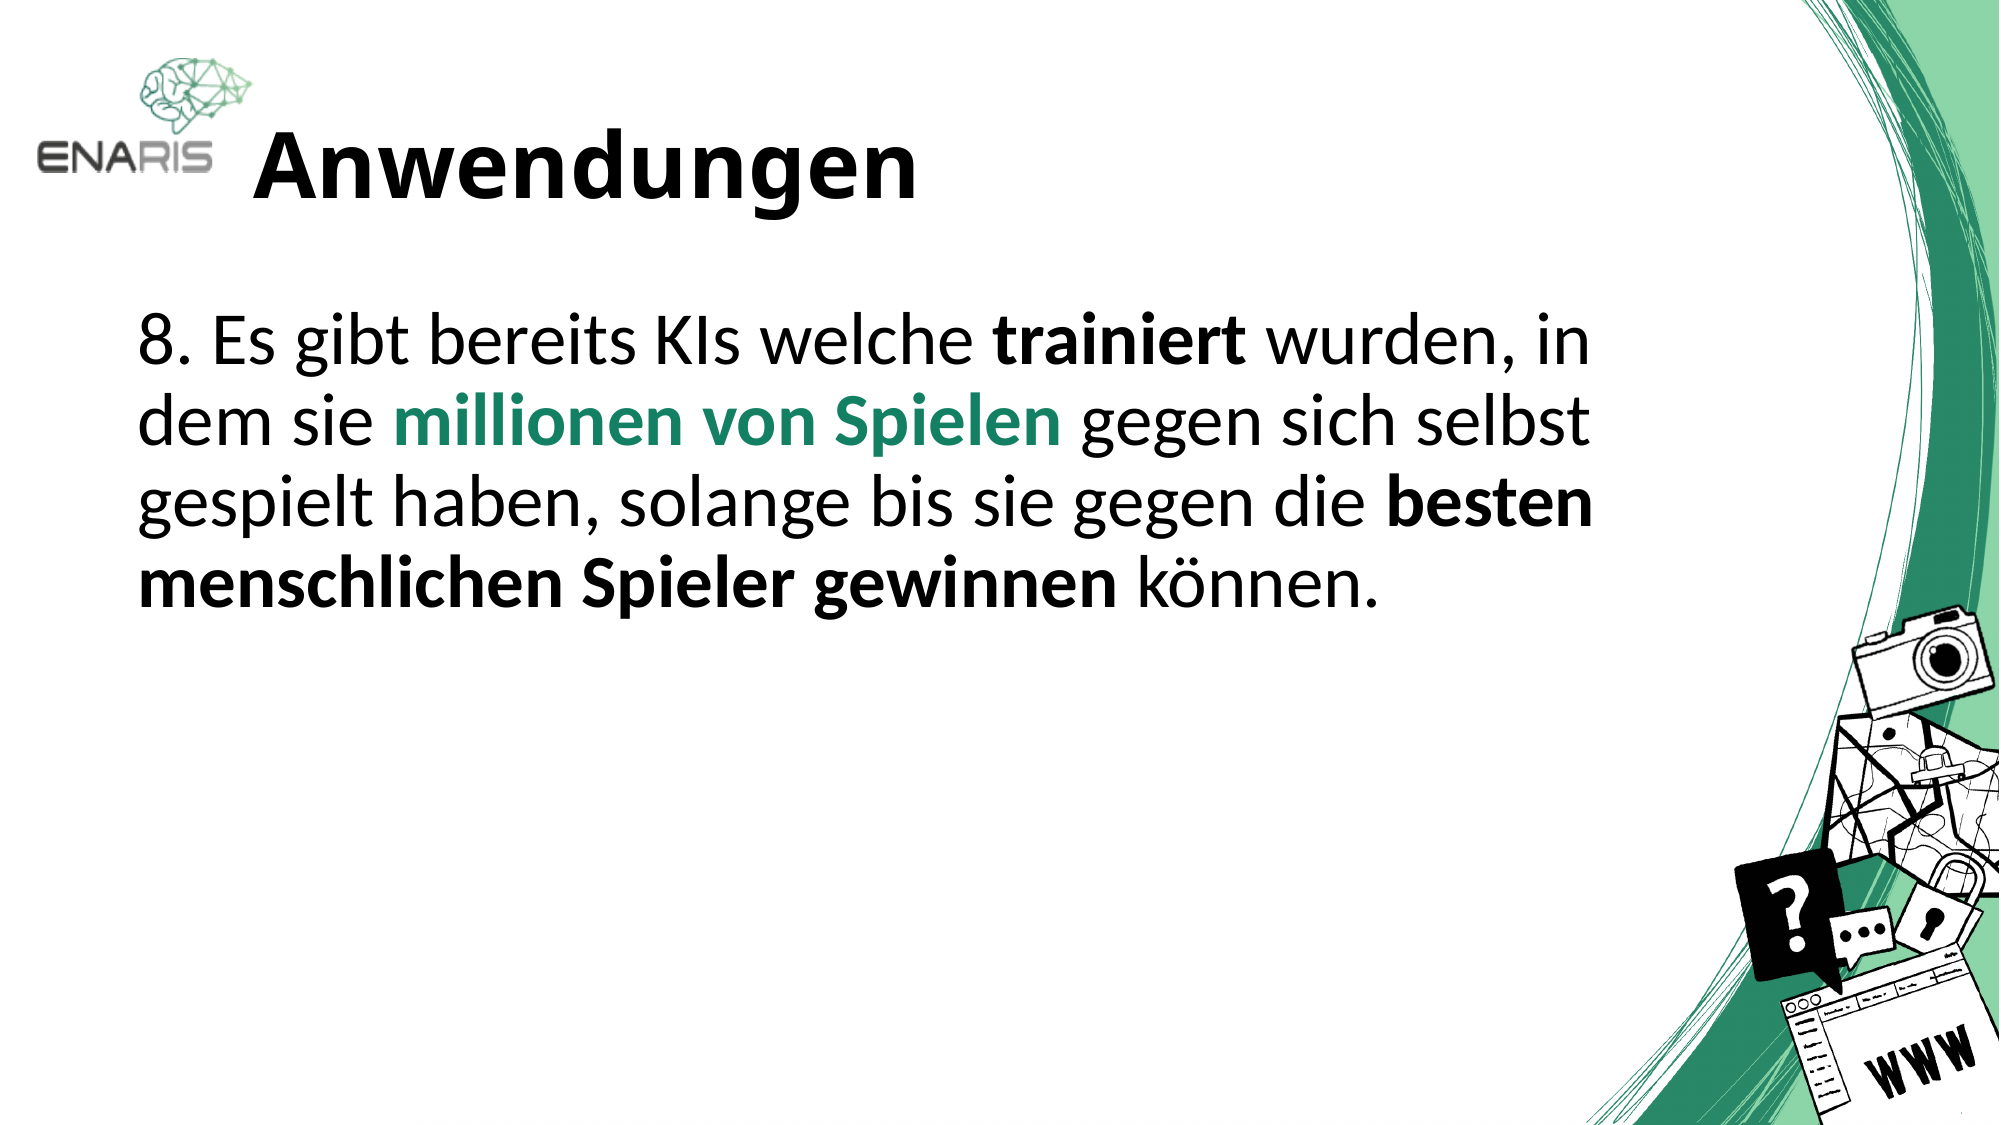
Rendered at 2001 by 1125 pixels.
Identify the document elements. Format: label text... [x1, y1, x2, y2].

title Anwendungen [253, 59, 1863, 278]
picture [408, 0, 1999, 1125]
picture [37, 58, 254, 173]
list 8. Es gibt bereits KIs welche trainiert wurden, in dem sie millionen von Spielen gegen sich selbst gespielt haben, solange bis sie gegen die besten menschlichen Spieler gewinnen können. [137, 299, 1728, 1014]
